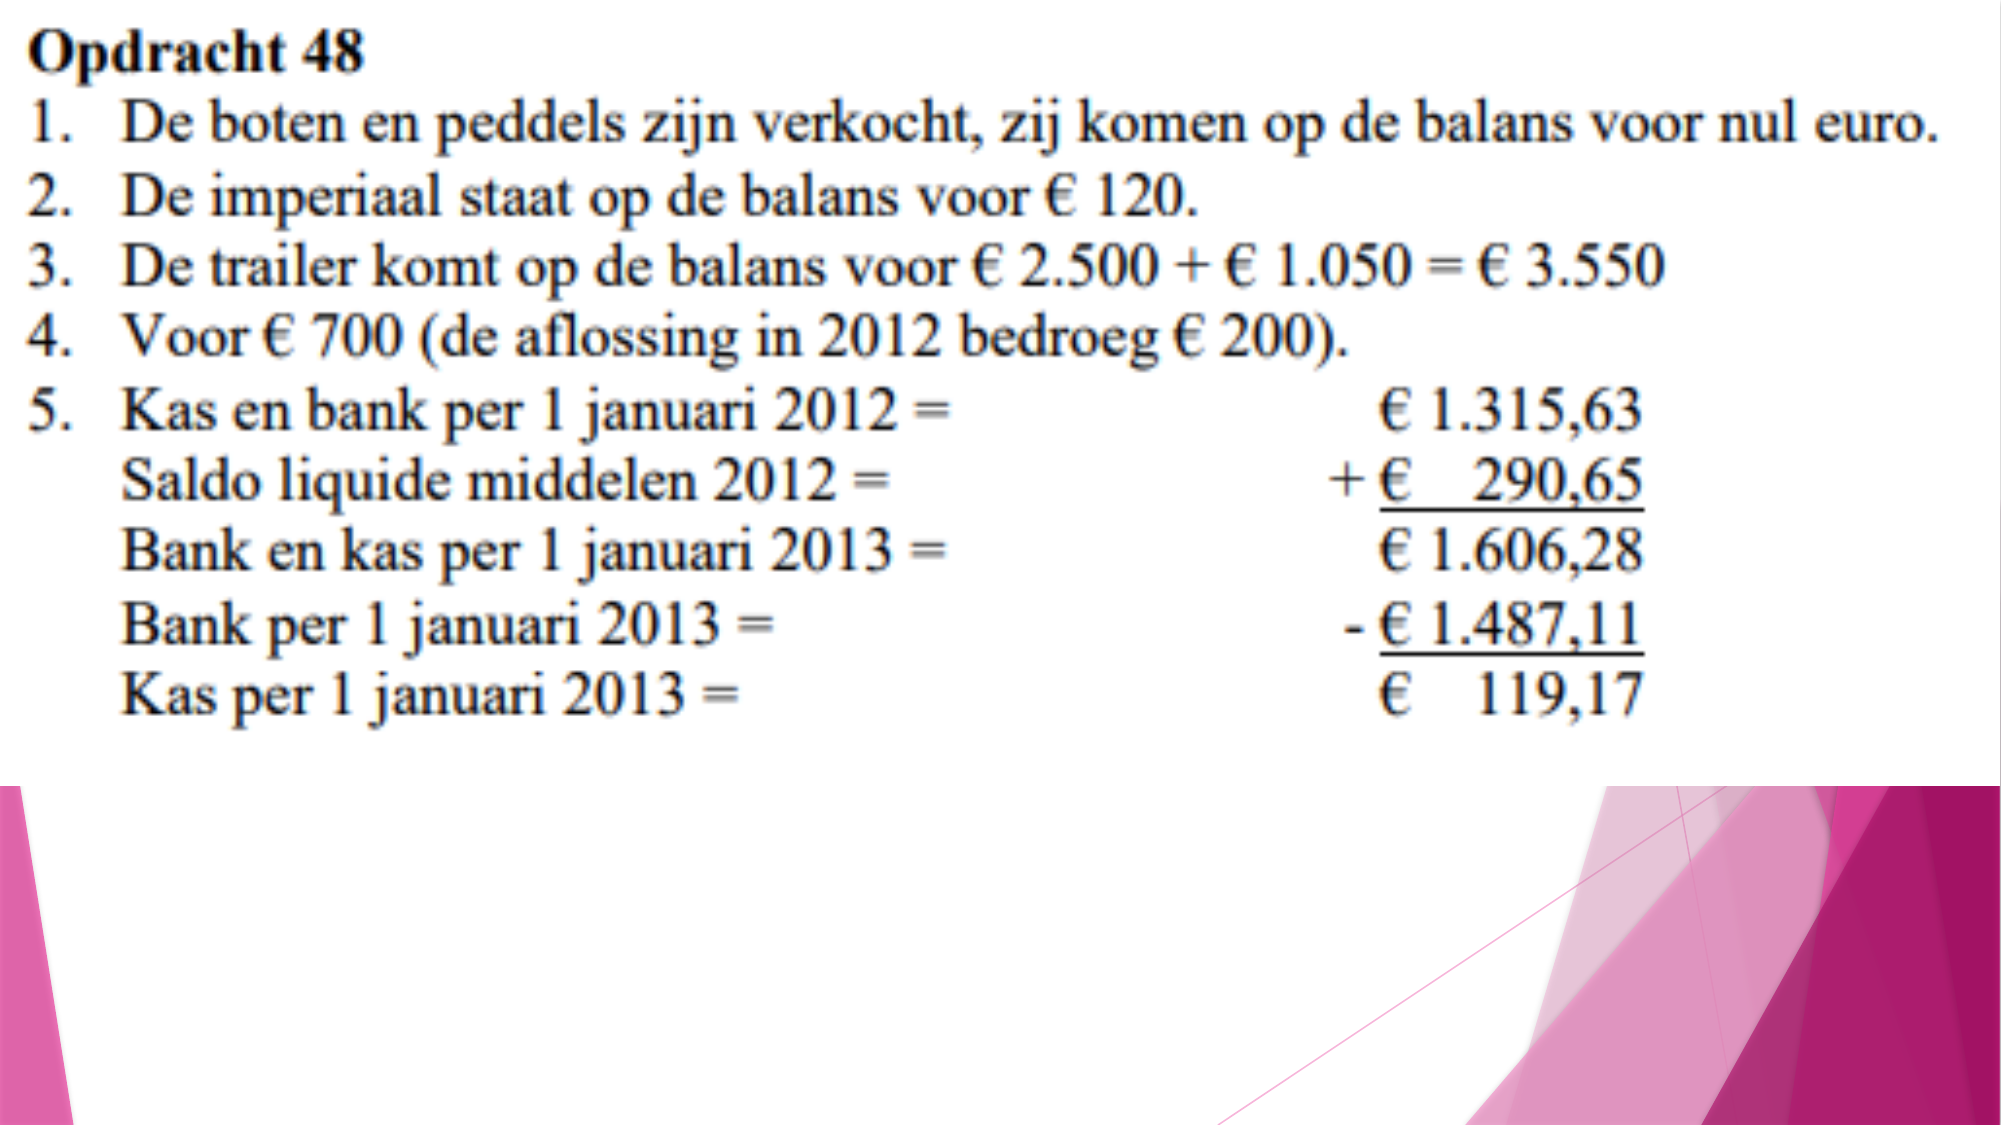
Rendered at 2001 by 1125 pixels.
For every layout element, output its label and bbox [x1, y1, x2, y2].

picture [0, 0, 2000, 787]
